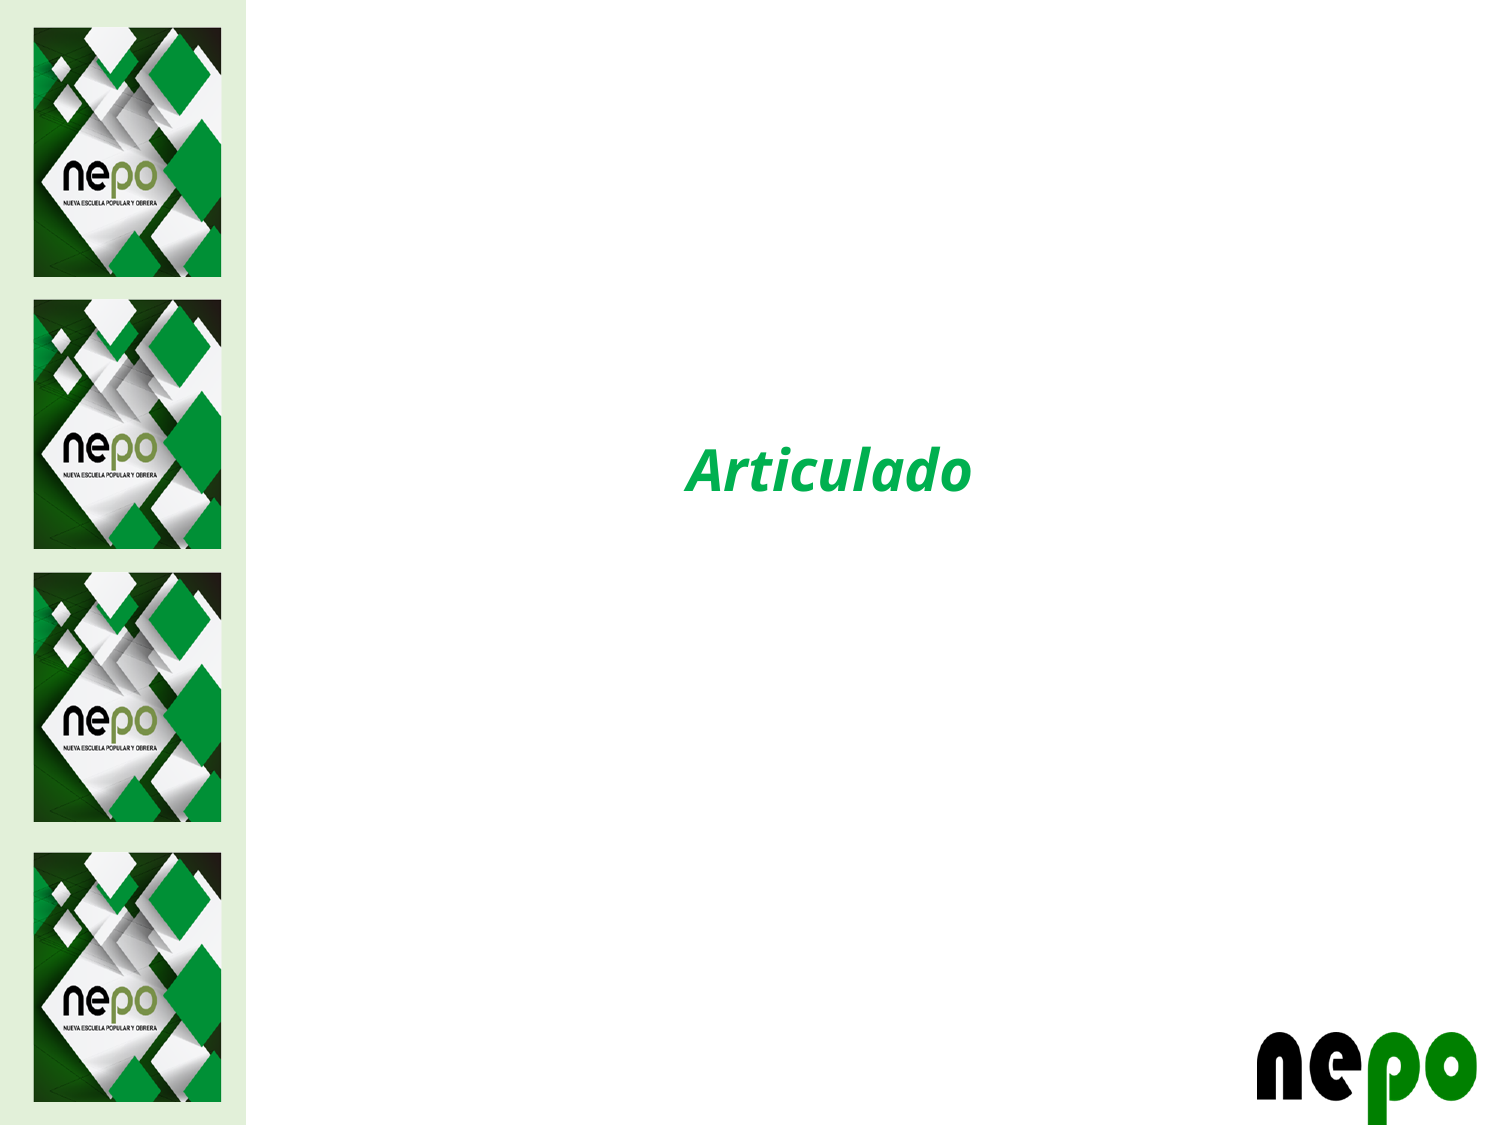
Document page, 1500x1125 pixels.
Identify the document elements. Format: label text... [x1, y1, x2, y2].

picture [0, 0, 246, 1125]
text_box Articulado [522, 408, 1004, 514]
picture [1257, 1032, 1477, 1125]
